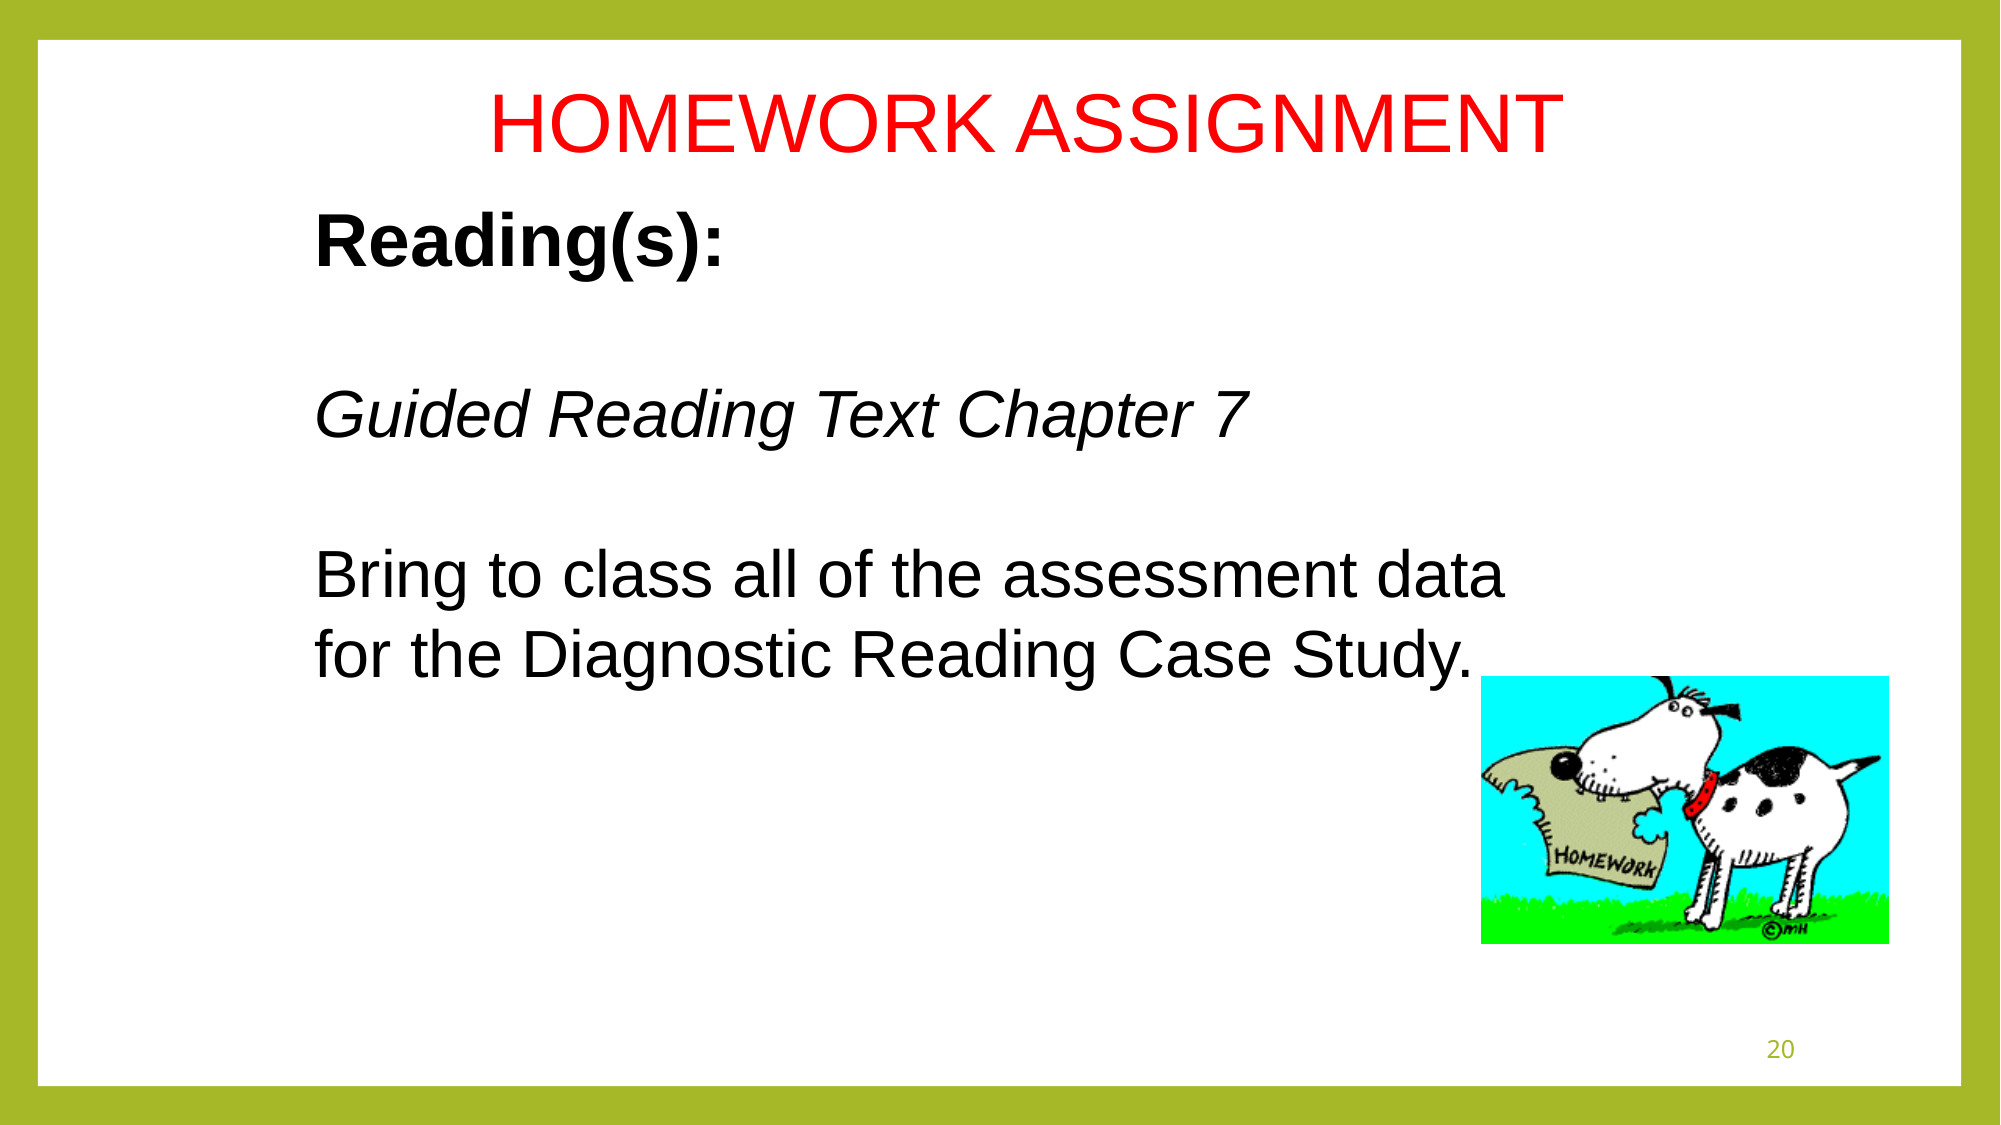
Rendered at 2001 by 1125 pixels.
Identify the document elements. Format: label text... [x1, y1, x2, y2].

text_box Reading(s): Guided Reading Text Chapter 7 Bring to class all of the assessment data for the Diagnostic Reading Case Study. [299, 183, 1550, 967]
text_box HOMEWORK ASSIGNMENT [352, 24, 1702, 213]
slide_number 20 [1530, 1020, 1811, 1081]
picture [1480, 675, 1890, 944]
